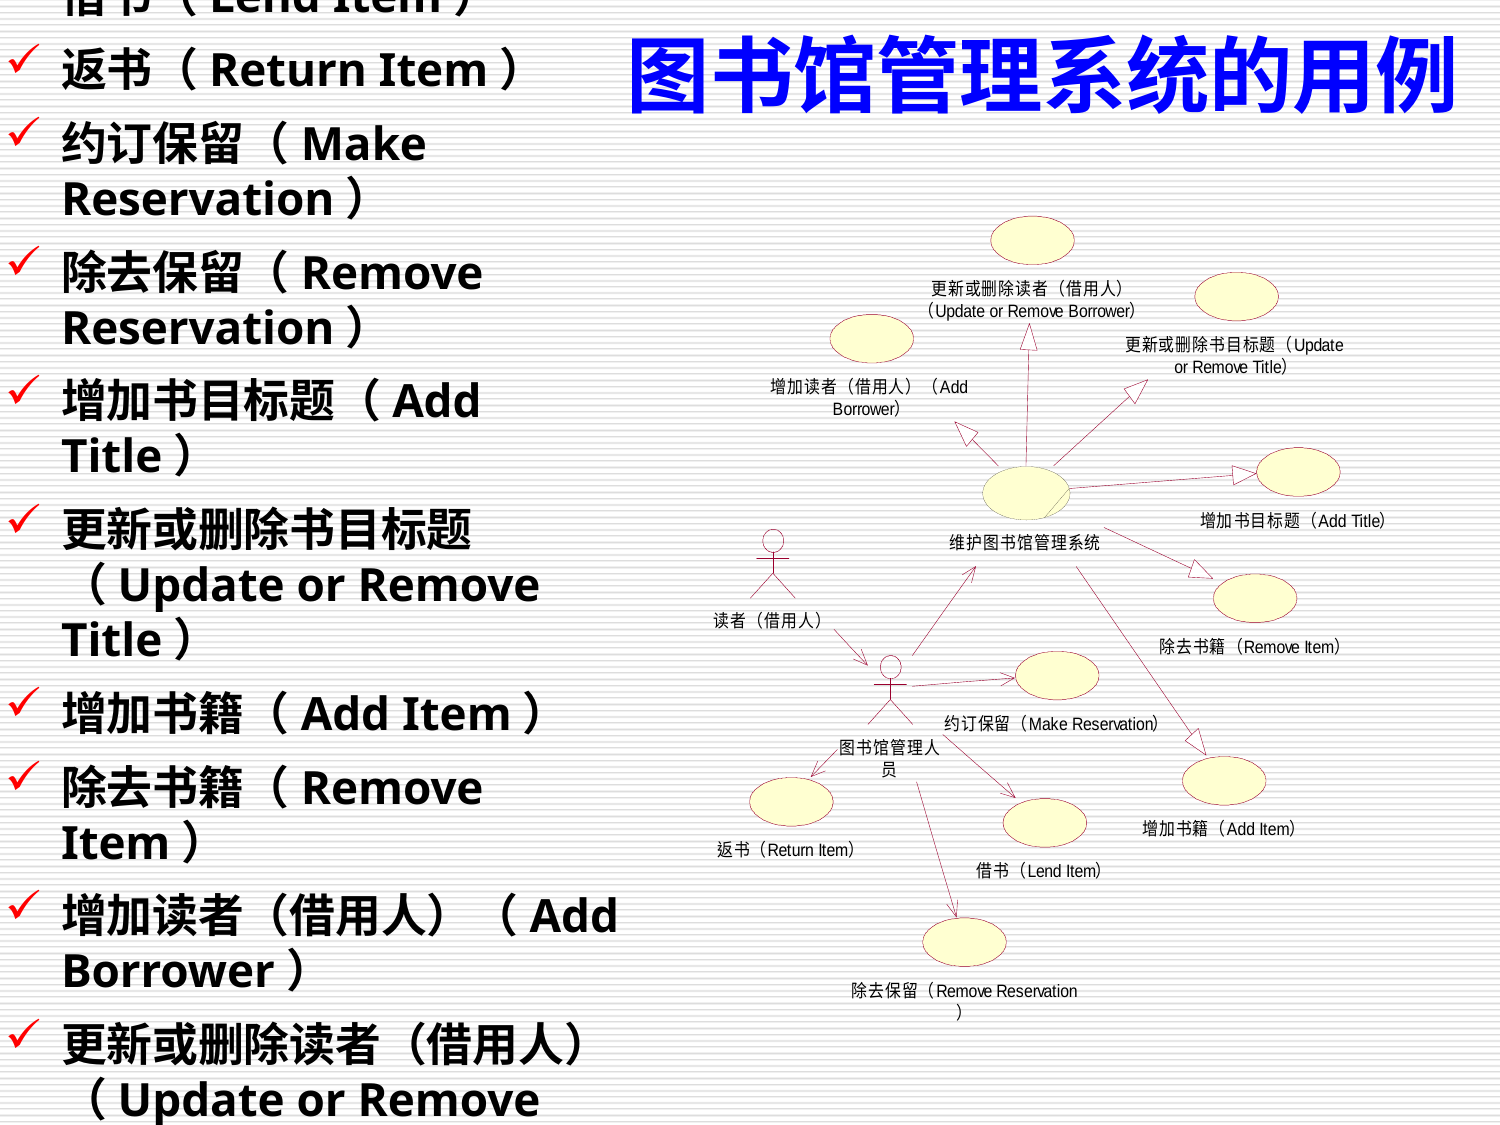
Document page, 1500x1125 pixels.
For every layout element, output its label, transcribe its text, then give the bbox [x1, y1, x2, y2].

text_box 借书（Lend Item） 返书（Return Item） 约订保留（Make Reservation） 除去保留（Remove Reservation） 增加书目标题（Add Title） 更新或删除书目标题（Update or Remove Title） 增加书籍（Add Item） 除去书籍（Remove Item） 增加读者（借用人）（Add Borrower） 更新或删除读者（借用人）（Update or Remove Borrower） [4, 0, 647, 1125]
text_box 图书馆管理系统的用例 [626, 23, 1479, 124]
picture [0, 0, 4, 1125]
picture [631, 0, 1500, 1125]
